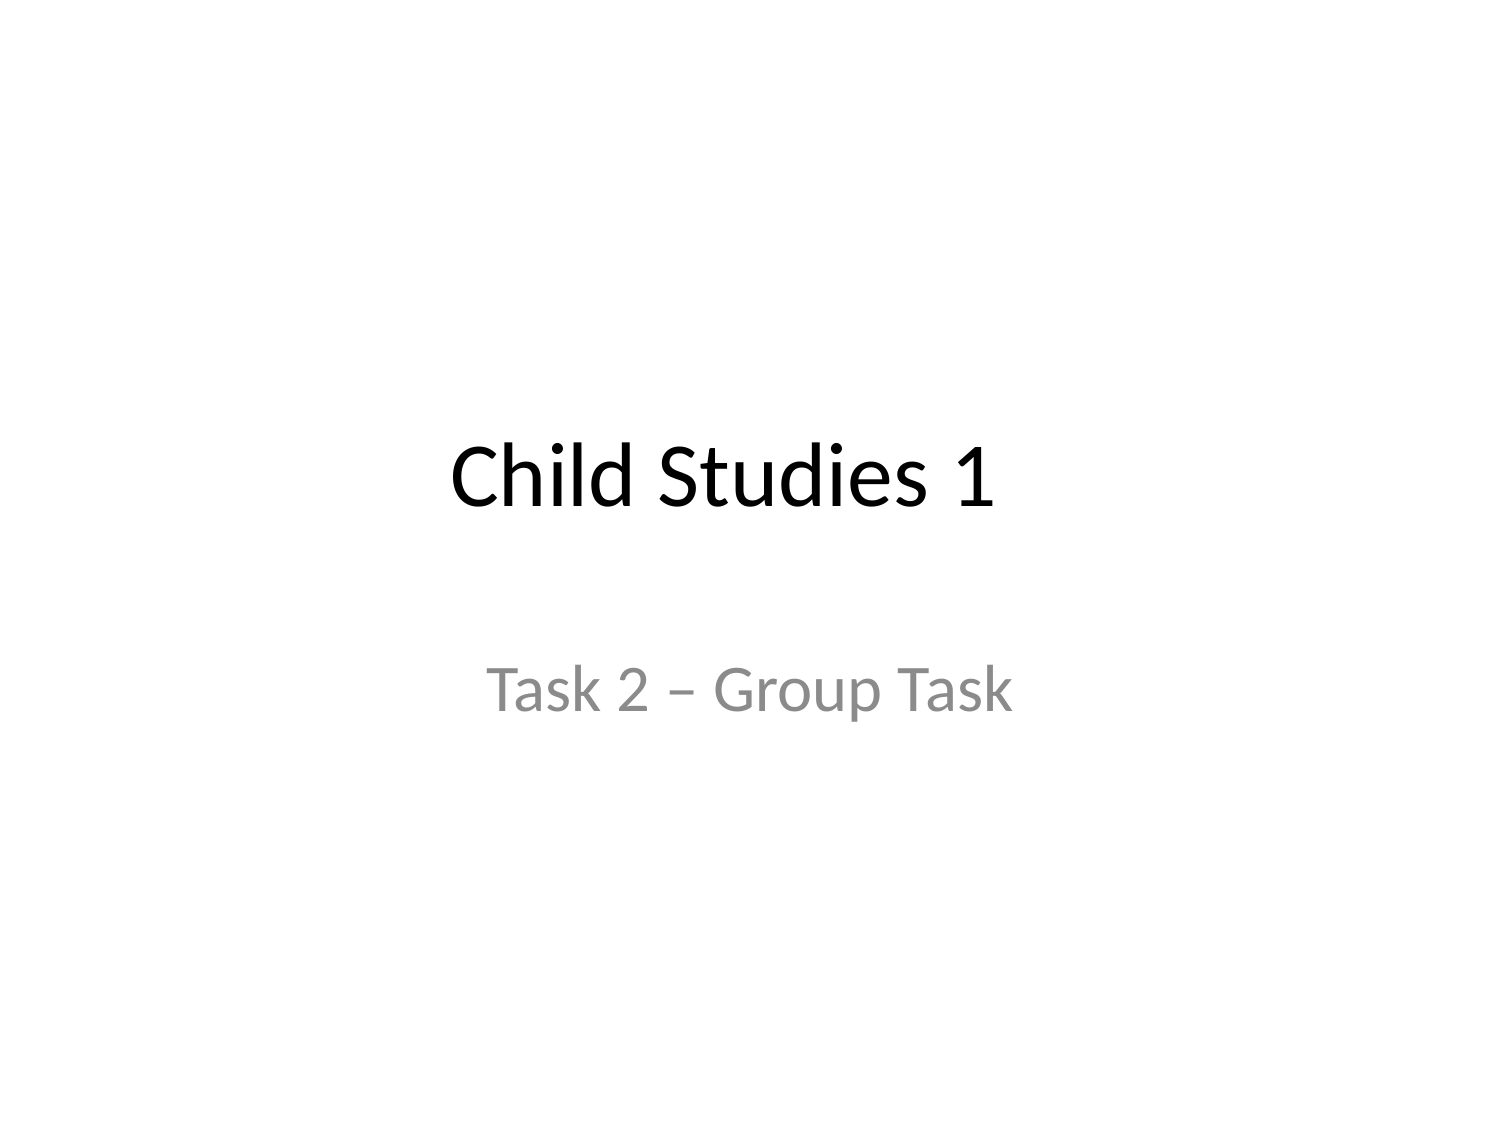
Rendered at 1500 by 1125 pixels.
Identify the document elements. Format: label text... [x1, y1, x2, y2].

title Child Studies 1 [112, 349, 1388, 591]
subtitle Task 2 – Group Task [225, 637, 1275, 925]
